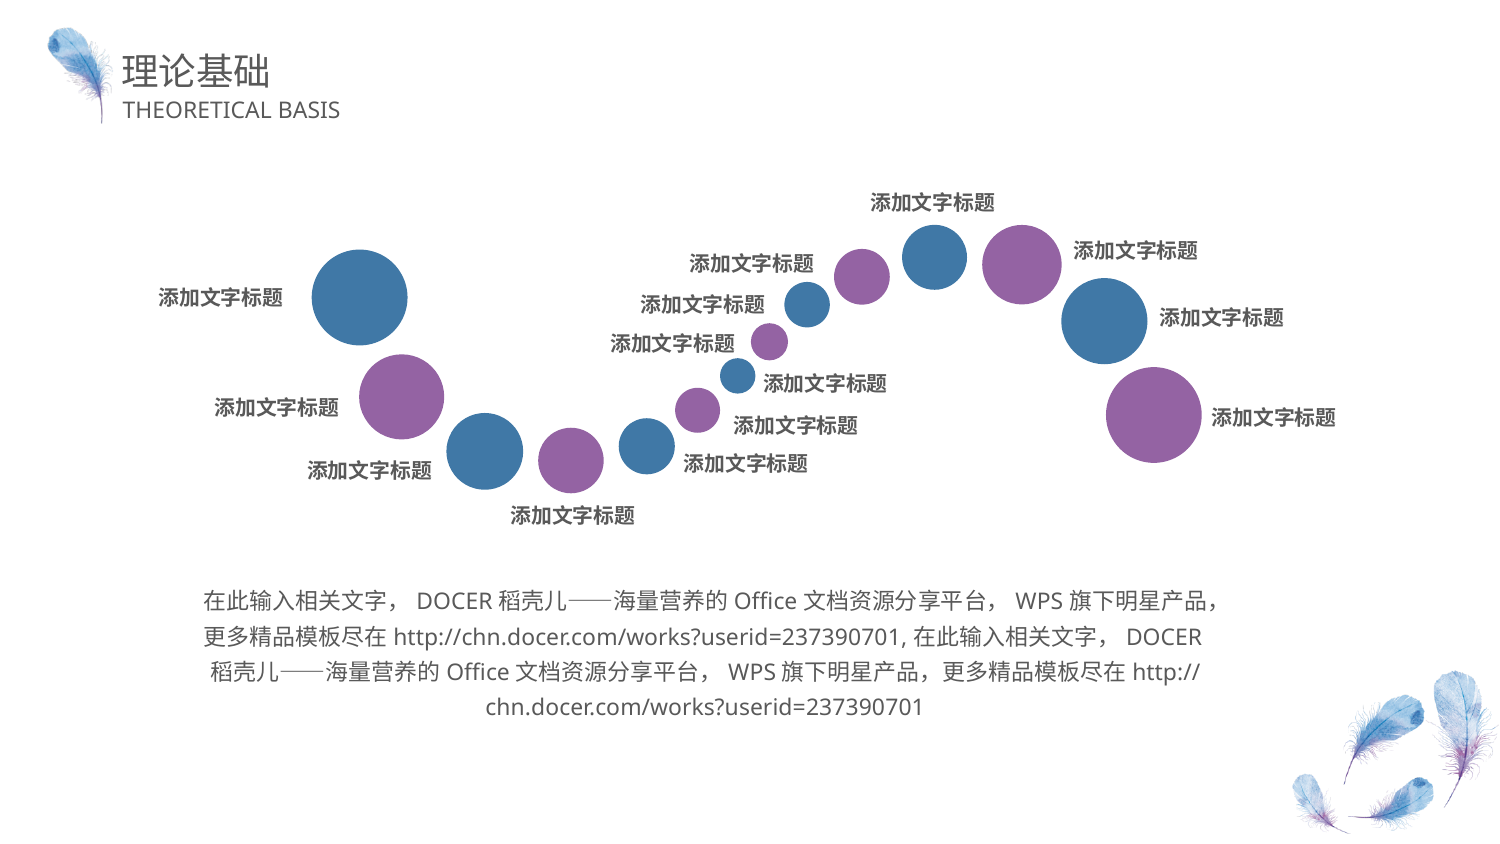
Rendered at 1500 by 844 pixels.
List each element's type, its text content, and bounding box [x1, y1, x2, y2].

text_box 添加文字标题 [143, 277, 298, 318]
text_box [750, 322, 789, 361]
text_box 添加文字标题 [855, 182, 1010, 223]
text_box 添加文字标题 [625, 284, 781, 322]
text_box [358, 354, 445, 440]
text_box 添加文字标题 [1145, 297, 1300, 337]
text_box [1059, 275, 1150, 367]
text_box 添加文字标题 [495, 495, 651, 535]
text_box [1105, 366, 1202, 464]
text_box 添加文字标题 [292, 449, 447, 490]
text_box [899, 222, 970, 292]
text_box 添加文字标题 [1067, 230, 1214, 270]
text_box THEORETICAL BASIS [107, 88, 356, 131]
text_box 添加文字标题 [674, 242, 830, 283]
text_box 添加文字标题 [719, 405, 874, 446]
text_box [616, 416, 677, 477]
text_box [782, 279, 832, 330]
text_box [717, 356, 758, 396]
text_box 添加文字标题 [199, 387, 353, 428]
picture [43, 21, 118, 123]
picture [1292, 670, 1499, 834]
text_box 在此输入相关文字，DOCER稻壳儿——海量营养的Office文档资源分享平台，WPS旗下明星产品，更多精品模板尽在http://chn.docer.com/works?userid=237390701,在此输入相关文字，DOCER稻壳儿——海量营养的Office文档资源分享平台，WPS旗下明星产品，更多精品模板尽在http://chn.docer.com/works?userid=237390701 [188, 571, 1223, 728]
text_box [833, 248, 890, 305]
text_box [309, 247, 410, 348]
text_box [674, 387, 721, 433]
text_box 添加文字标题 [748, 363, 903, 404]
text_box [981, 224, 1062, 305]
text_box 理论基础 [106, 40, 287, 101]
text_box 添加文字标题 [1207, 396, 1352, 437]
text_box [444, 410, 526, 492]
text_box 添加文字标题 [595, 322, 749, 363]
text_box 添加文字标题 [669, 443, 824, 484]
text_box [537, 427, 604, 494]
